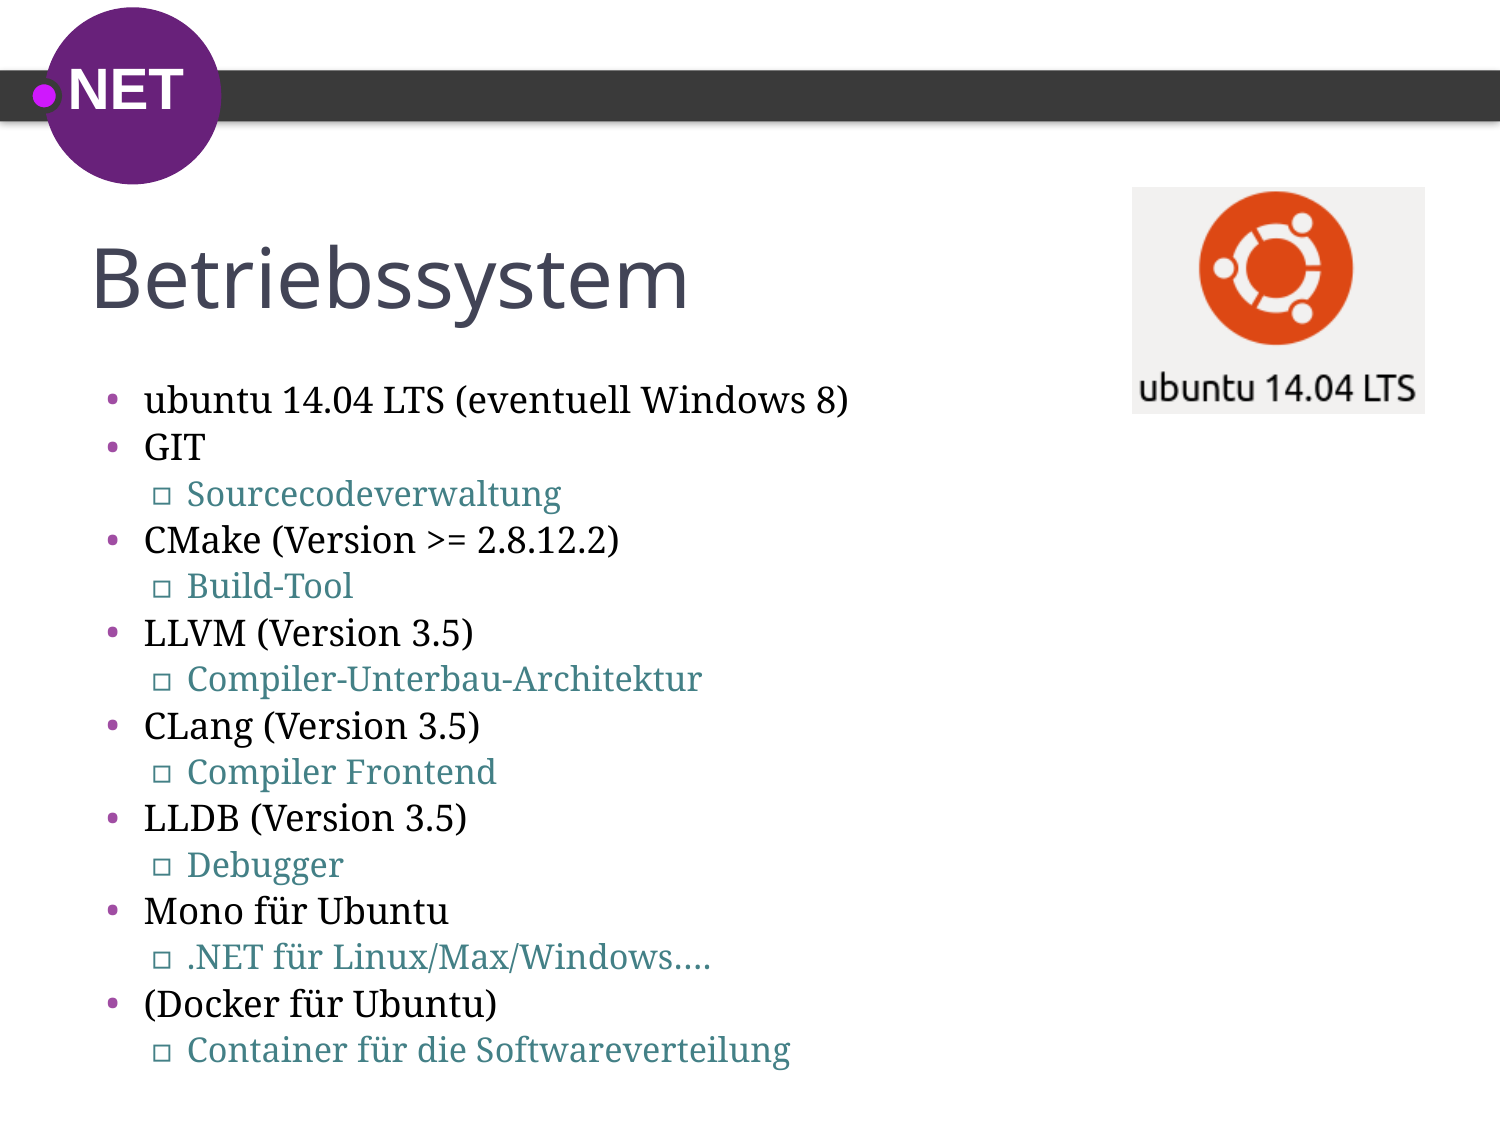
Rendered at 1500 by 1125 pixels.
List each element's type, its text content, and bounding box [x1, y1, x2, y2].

list ubuntu 14.04 LTS (eventuell Windows 8) GIT Sourcecodeverwaltung CMake (Version >= 2.8.12.2) Build-Tool LLVM (Version 3.5) Compiler-Unterbau-Architektur CLang (Version 3.5) Compiler Frontend LLDB (Version 3.5) Debugger Mono für Ubuntu .NET für Linux/Max/Windows…. (Docker für Ubuntu) Container für die Softwareverteilung [75, 368, 1425, 1079]
picture [1131, 187, 1425, 415]
title Betriebssystem [75, 187, 1129, 363]
